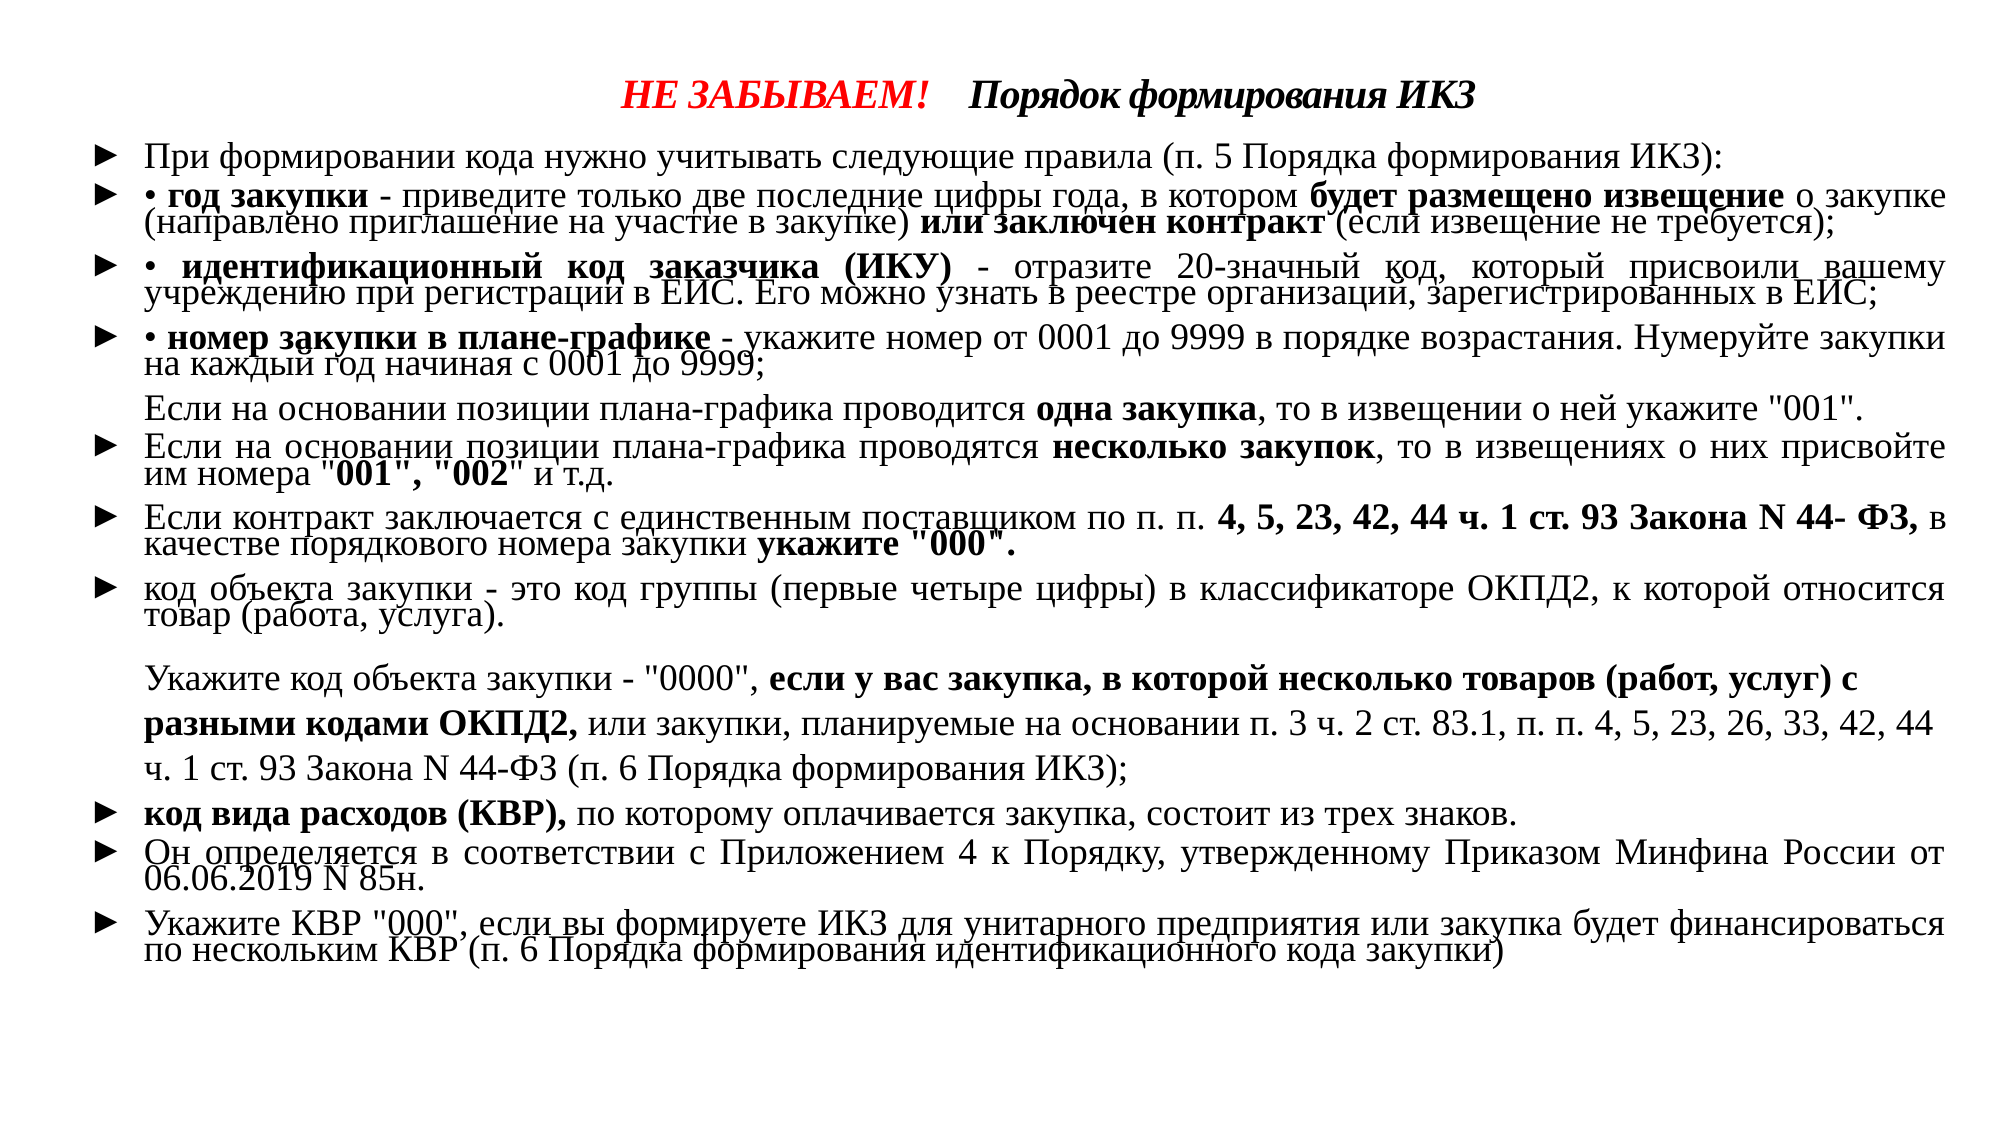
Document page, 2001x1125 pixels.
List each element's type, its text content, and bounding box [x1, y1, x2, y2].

text_box НЕ ЗАБЫВАЕМ! Порядок формирования ИКЗ При формировании кода нужно учитывать следующие правила (п. 5 Порядка формирования ИКЗ): • год закупки - приведите только две последние цифры года, в котором будет размещено извещение о закупке (направлено приглашение на участие в закупке) или заключен контракт (если извещение не требуется); • идентификационный код заказчика (ИКУ) - отразите 20-значный код, который присвоили вашему учреждению при регистрации в ЕИС. Его можно узнать в реестре организаций, зарегистрированных в ЕИС; • номер закупки в плане-графике - укажите номер от 0001 до 9999 в порядке возрастания. Нумеруйте закупки на каждый год начиная с 0001 до 9999; Если на основании позиции плана-графика проводится одна закупка, то в извещении о ней укажите "001". Если на основании позиции плана-графика проводятся несколько закупок, то в извещениях о них присвойте им номера "001", "002" и т.д. Если контракт заключается с единственным поставщиком по п. п. 4, 5, 23, 42, 44 ч. 1 ст. 93 Закона N 44- ФЗ, в качестве порядкового номера закупки укажите "000". код объекта закупки - это код группы (первые четыре цифры) в классификаторе ОКПД2, к которой относится товар (работа, услуга). Укажите код объекта закупки - "0000", если у вас закупка, в которой несколько товаров (работ, услуг) с разными кодами ОКПД2, или закупки, планируемые на основании п. 3 ч. 2 ст. 83.1, п. п. 4, 5, 23, 26, 33, 42, 44 ч. 1 ст. 93 Закона N 44-ФЗ (п. 6 Порядка формирования ИКЗ); код вида расходов (КВР), по которому оплачивается закупка, состоит из трех знаков. Он определяется в соответствии с Приложением 4 к Порядку, утвержденному Приказом Минфина России от 06.06.2019 N 85н. Укажите КВР "000", если вы формируете ИКЗ для унитарного предприятия или закупка будет финансироваться по нескольким КВР (п. 6 Порядка формирования идентификационного кода закупки) [72, 32, 1968, 1067]
